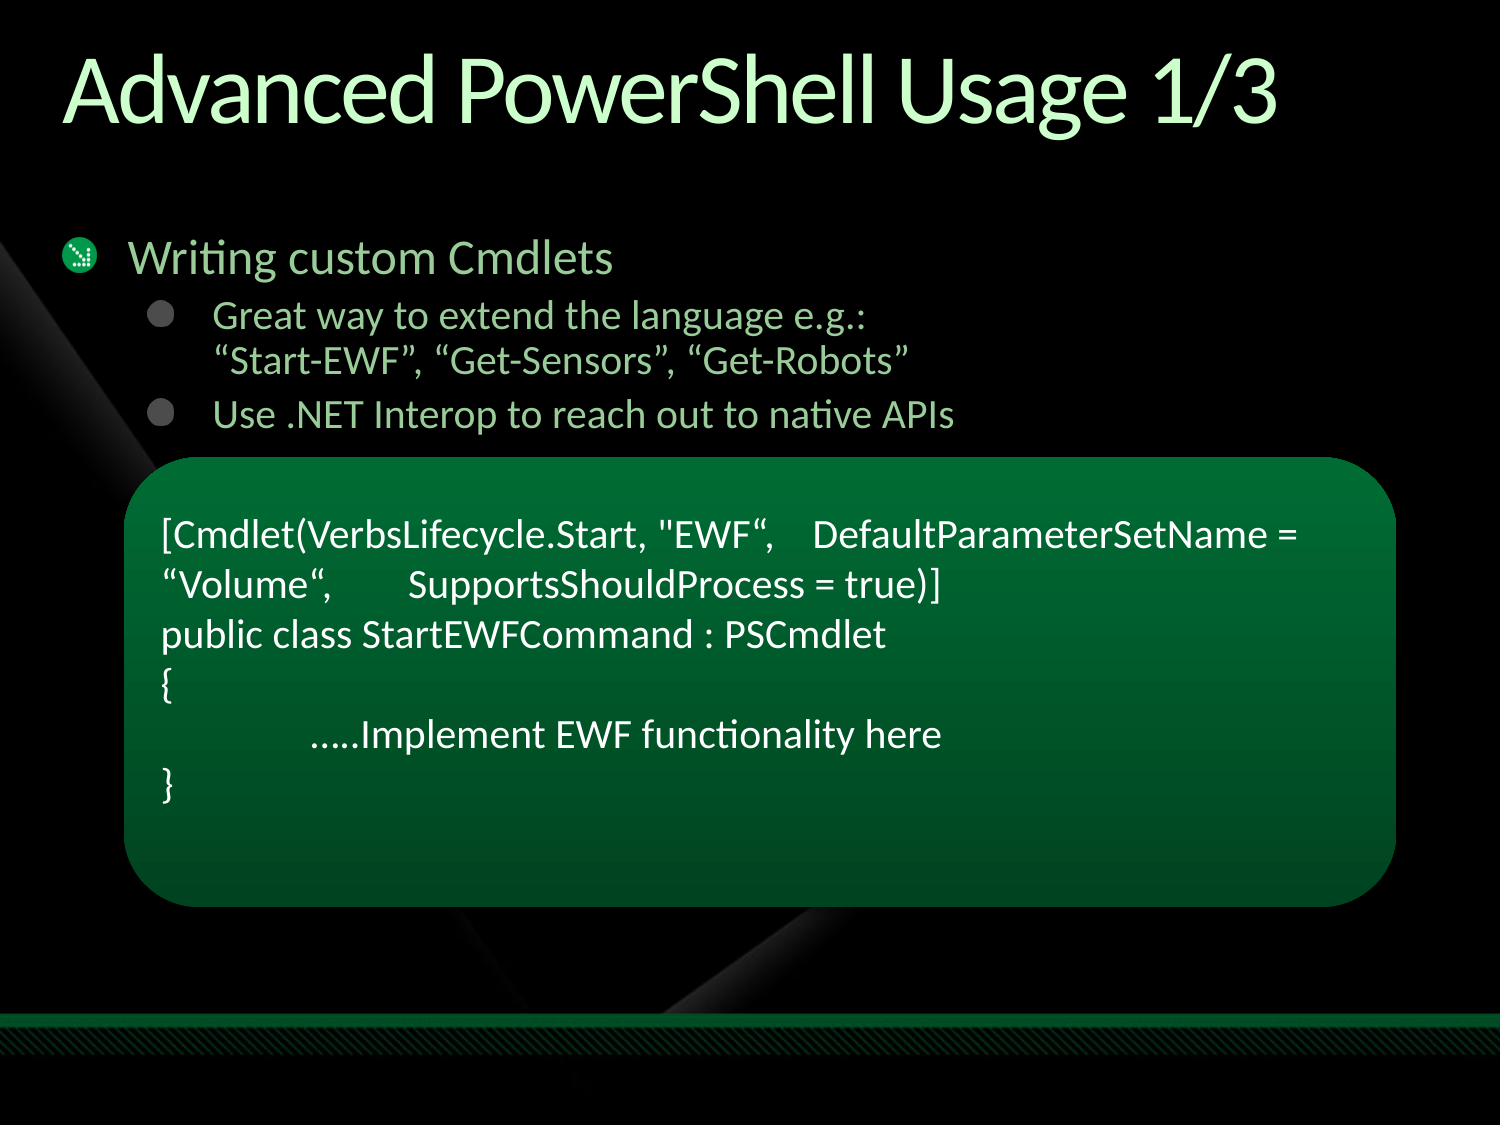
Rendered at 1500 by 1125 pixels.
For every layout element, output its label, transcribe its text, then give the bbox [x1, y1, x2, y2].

list Writing custom Cmdlets Great way to extend the language e.g.: “Start-EWF”, “Get-Sensors”, “Get-Robots” Use .NET Interop to reach out to native APIs [62, 231, 1438, 595]
picture [0, 0, 1500, 1125]
title Advanced PowerShell Usage 1/3 [62, 37, 1438, 147]
text_box [Cmdlet(VerbsLifecycle.Start, "EWF“, DefaultParameterSetName = “Volume“, SupportsShouldProcess = true)] public class StartEWFCommand : PSCmdlet { …..Implement EWF functionality here } [123, 457, 1397, 908]
